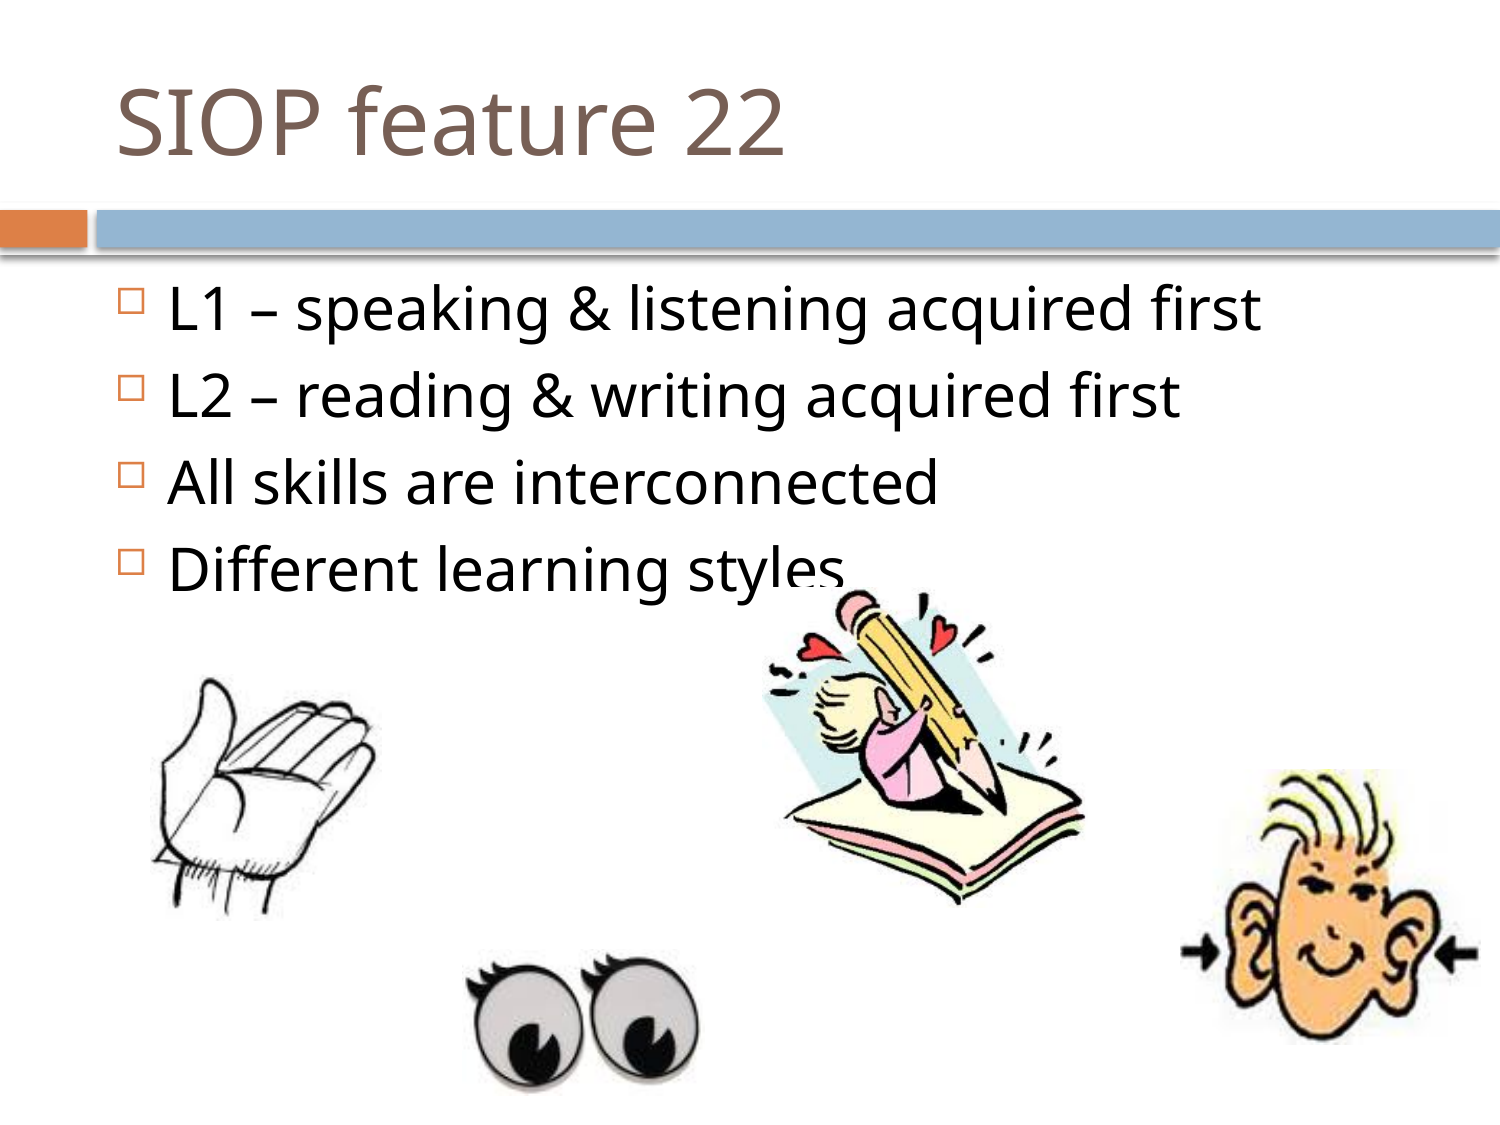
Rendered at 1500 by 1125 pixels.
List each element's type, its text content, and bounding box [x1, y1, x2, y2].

picture [1180, 769, 1481, 1045]
picture [462, 949, 705, 1097]
picture [762, 587, 1088, 909]
title SIOP feature 22 [100, 37, 1438, 200]
list L1 – speaking & listening acquired first L2 – reading & writing acquired first All skills are interconnected Different learning styles [100, 262, 1438, 1000]
picture [149, 674, 382, 922]
